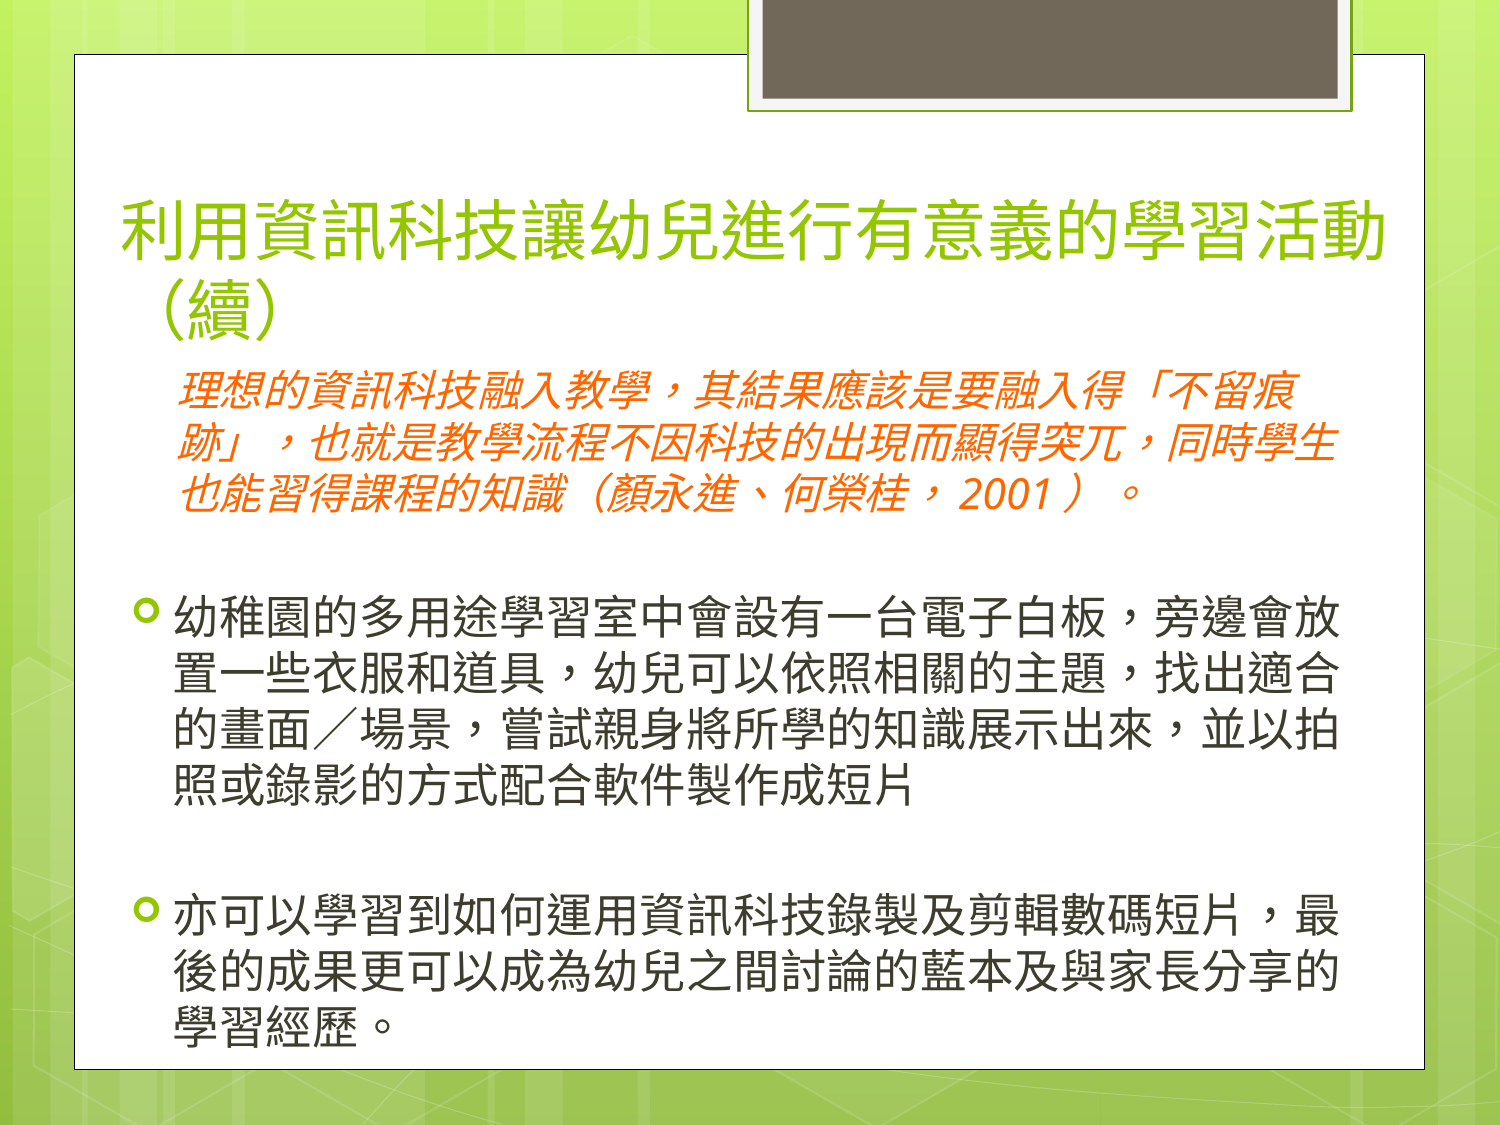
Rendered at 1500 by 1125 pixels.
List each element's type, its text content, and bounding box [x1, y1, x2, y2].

title 利用資訊科技讓幼兒進行有意義的學習活動 （續） [105, 168, 1409, 357]
list 理想的資訊科技融入教學，其結果應該是要融入得「不留痕跡」，也就是教學流程不因科技的出現而顯得突兀，同時學生也能習得課程的知識（顏永進、何榮桂，2001）。 幼稚園的多用途學習室中會設有一台電子白板，旁邊會放置一些衣服和道具，幼兒可以依照相關的主題，找出適合的畫面／場景，嘗試親身將所學的知識展示出來，並以拍照或錄影的方式配合軟件製作成短片 亦可以學習到如何運用資訊科技錄製及剪輯數碼短片，最後的成果更可以成為幼兒之間討論的藍本及與家長分享的學習經歷。 [105, 356, 1390, 1068]
